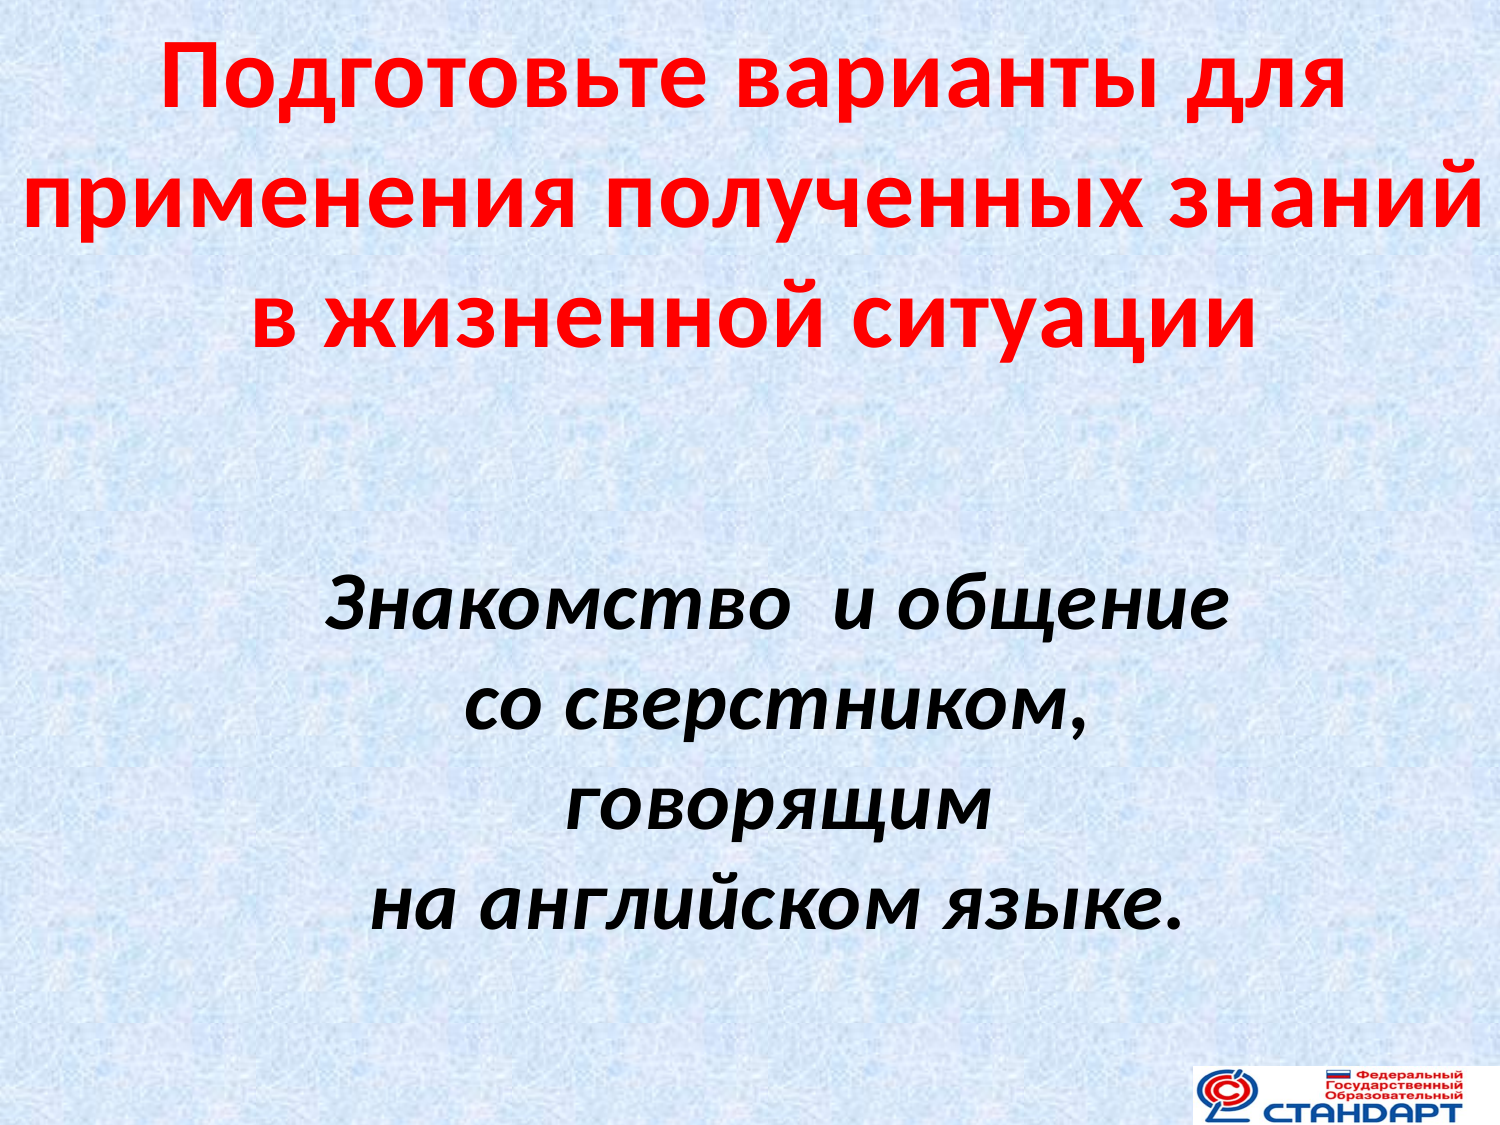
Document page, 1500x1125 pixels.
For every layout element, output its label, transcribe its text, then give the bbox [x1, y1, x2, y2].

text_box Подготовьте варианты для применения полученных знаний в жизненной ситуации [6, 0, 1500, 375]
picture [0, 0, 1500, 1125]
text_box Знакомство и общение со сверстником, говорящим на английском языке. [309, 538, 1248, 954]
